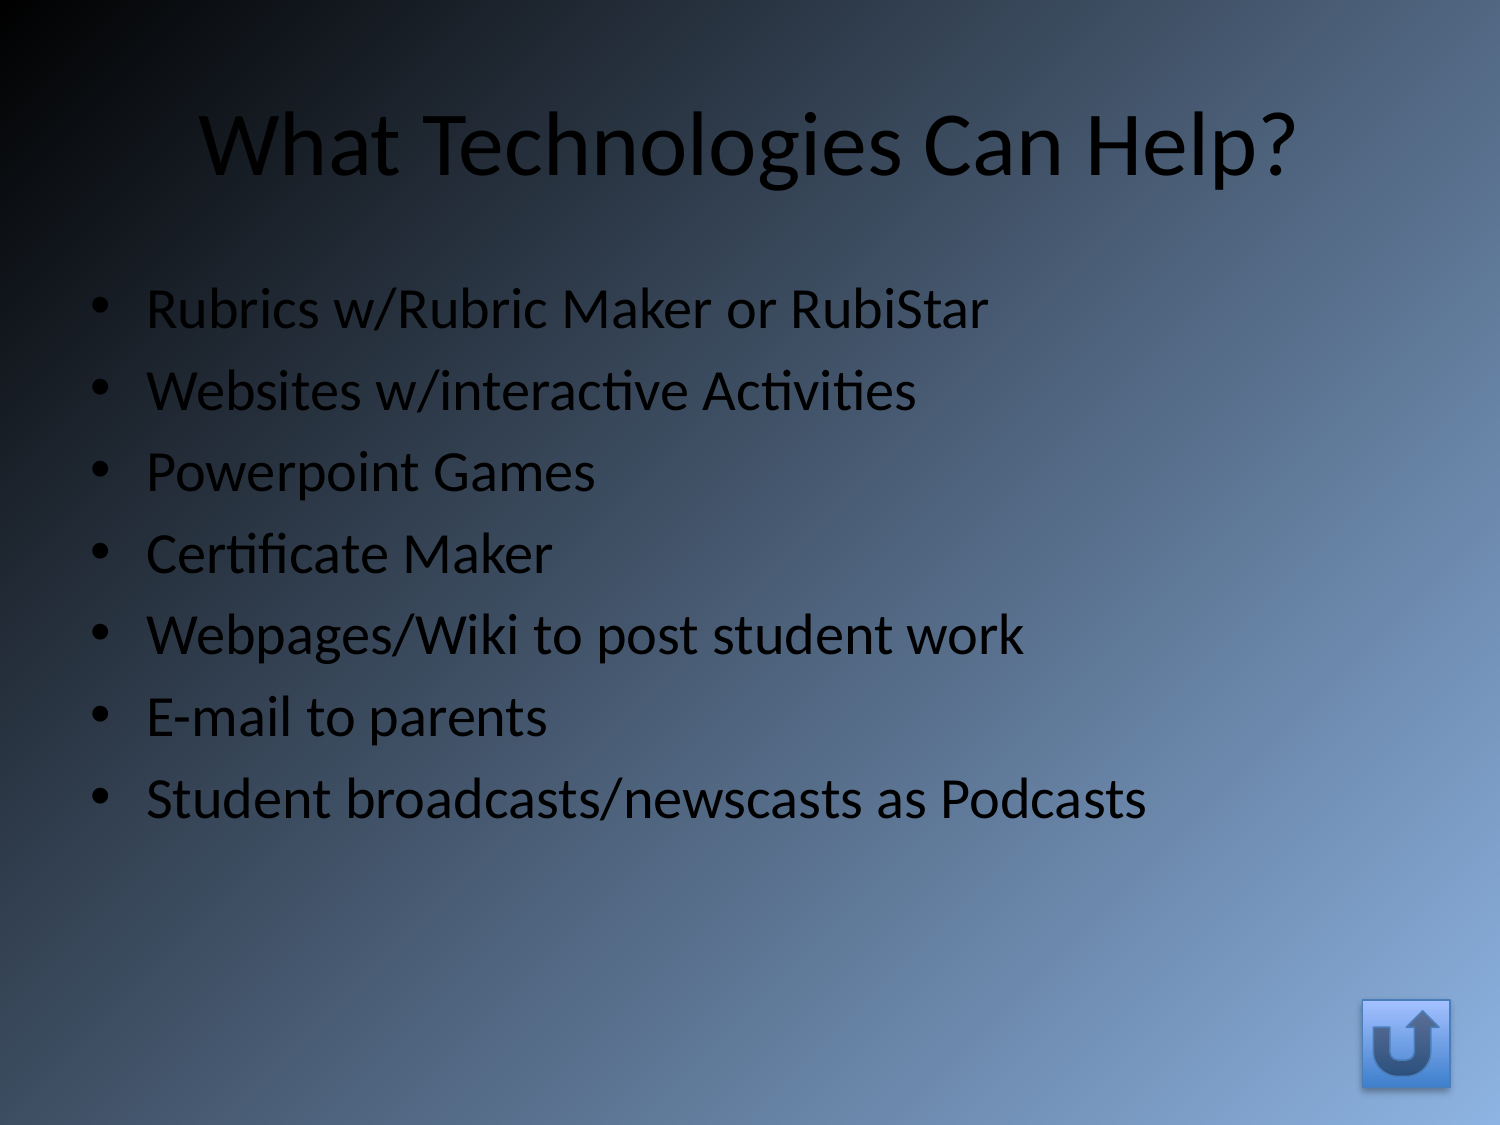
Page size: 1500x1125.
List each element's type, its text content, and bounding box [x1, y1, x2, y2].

list Rubrics w/Rubric Maker or RubiStar Websites w/interactive Activities Powerpoint Games Certificate Maker Webpages/Wiki to post student work E-mail to parents Student broadcasts/newscasts as Podcasts [75, 262, 1300, 888]
title What Technologies Can Help? [75, 45, 1425, 233]
text_box [1362, 999, 1451, 1088]
